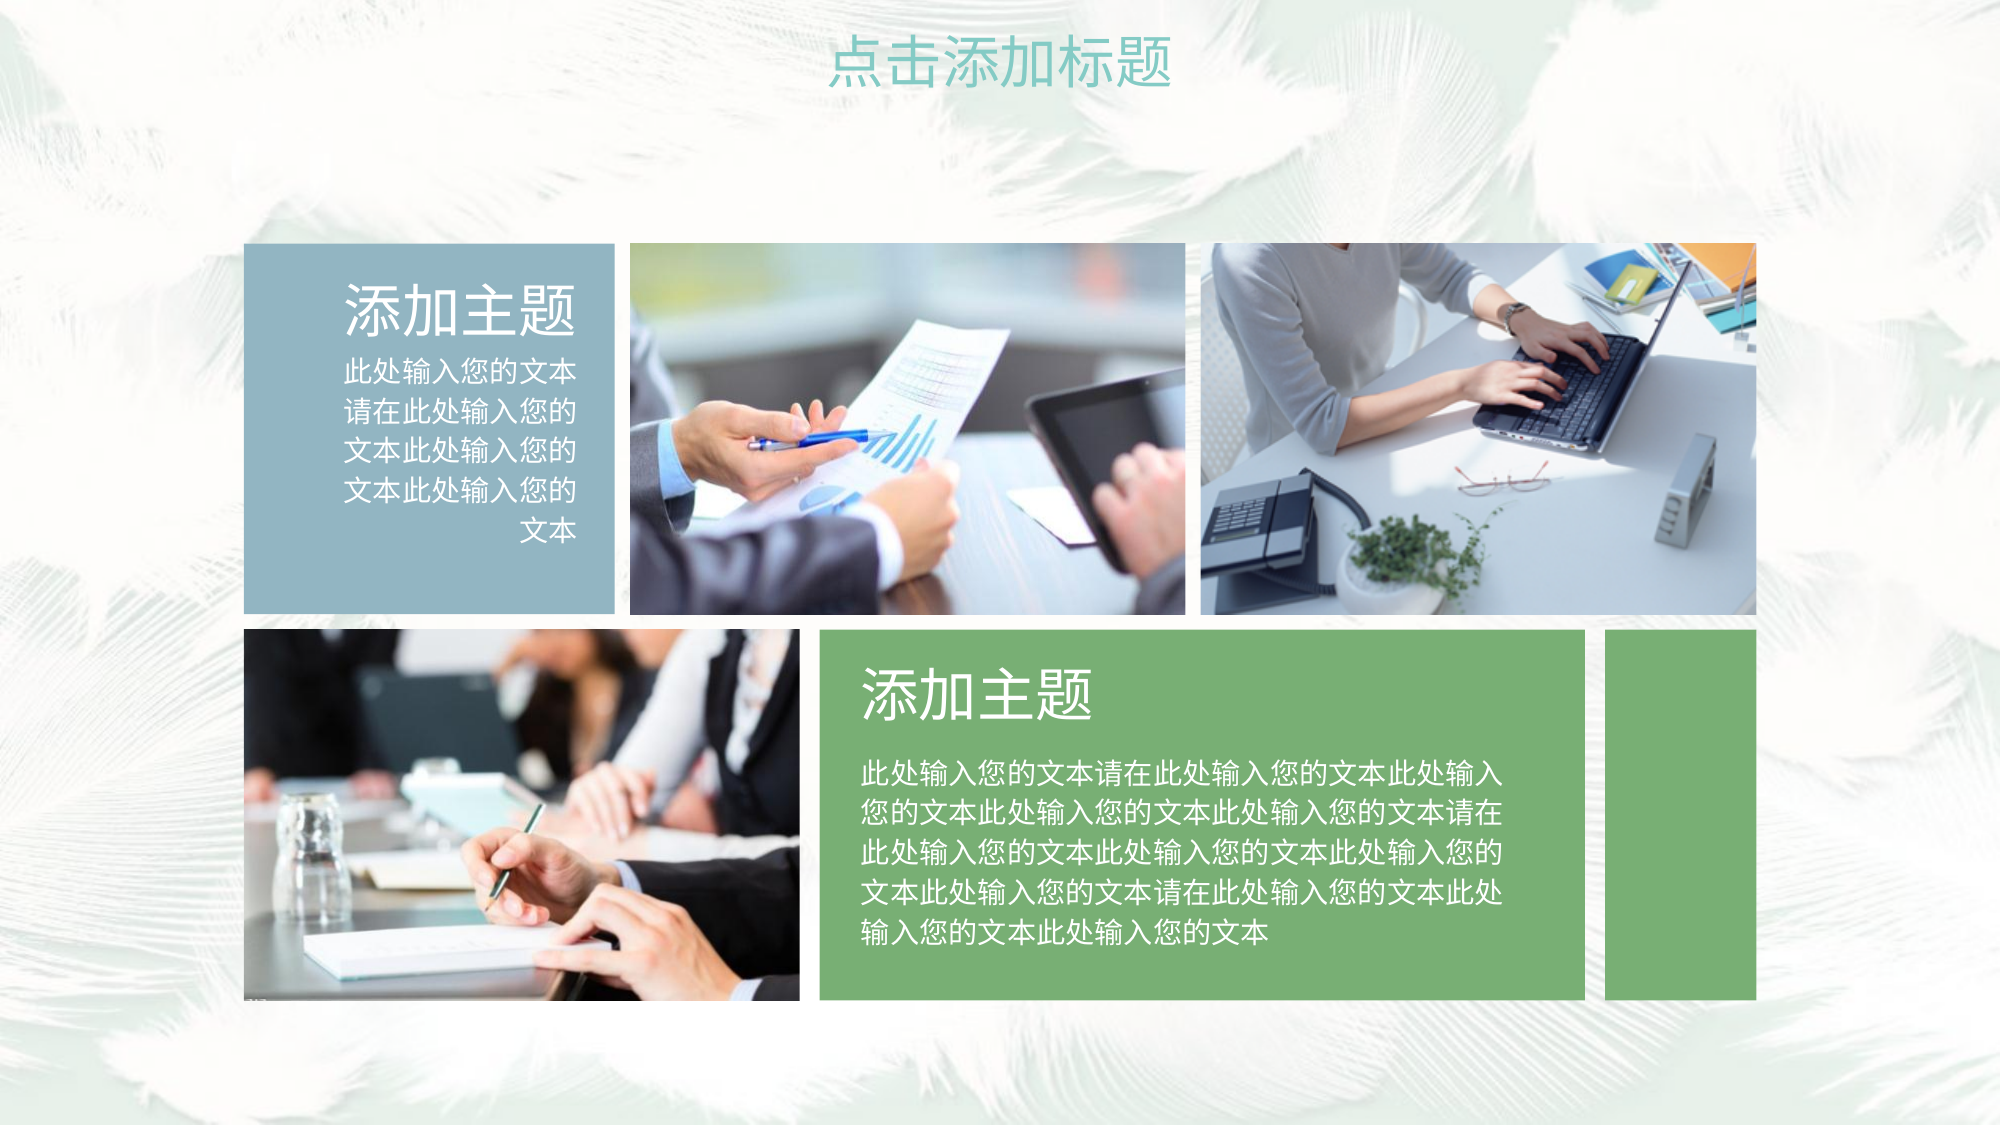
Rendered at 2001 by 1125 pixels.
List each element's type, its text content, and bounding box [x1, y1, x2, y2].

text_box [1200, 243, 1757, 615]
text_box 此处输入您的文本请在此处输入您的文本此处输入您的文本此处输入您的文本此处输入您的文本请在此处输入您的文本此处输入您的文本此处输入您的文本此处输入您的文本请在此处输入您的文本此处输入您的文本此处输入您的文本 [840, 740, 1543, 999]
text_box [243, 629, 800, 1001]
text_box [630, 243, 1186, 615]
text_box [1605, 629, 1757, 1001]
text_box [243, 243, 615, 615]
text_box 此处输入您的文本请在此处输入您的文本此处输入您的文本此处输入您的文本 [295, 338, 598, 558]
text_box 39% [0, 0, 2000, 1125]
text_box 添加主题 [840, 648, 1350, 739]
text_box 添加主题 [243, 264, 597, 355]
text_box 点击添加标题 [383, 26, 1617, 104]
text_box [819, 629, 1585, 1001]
